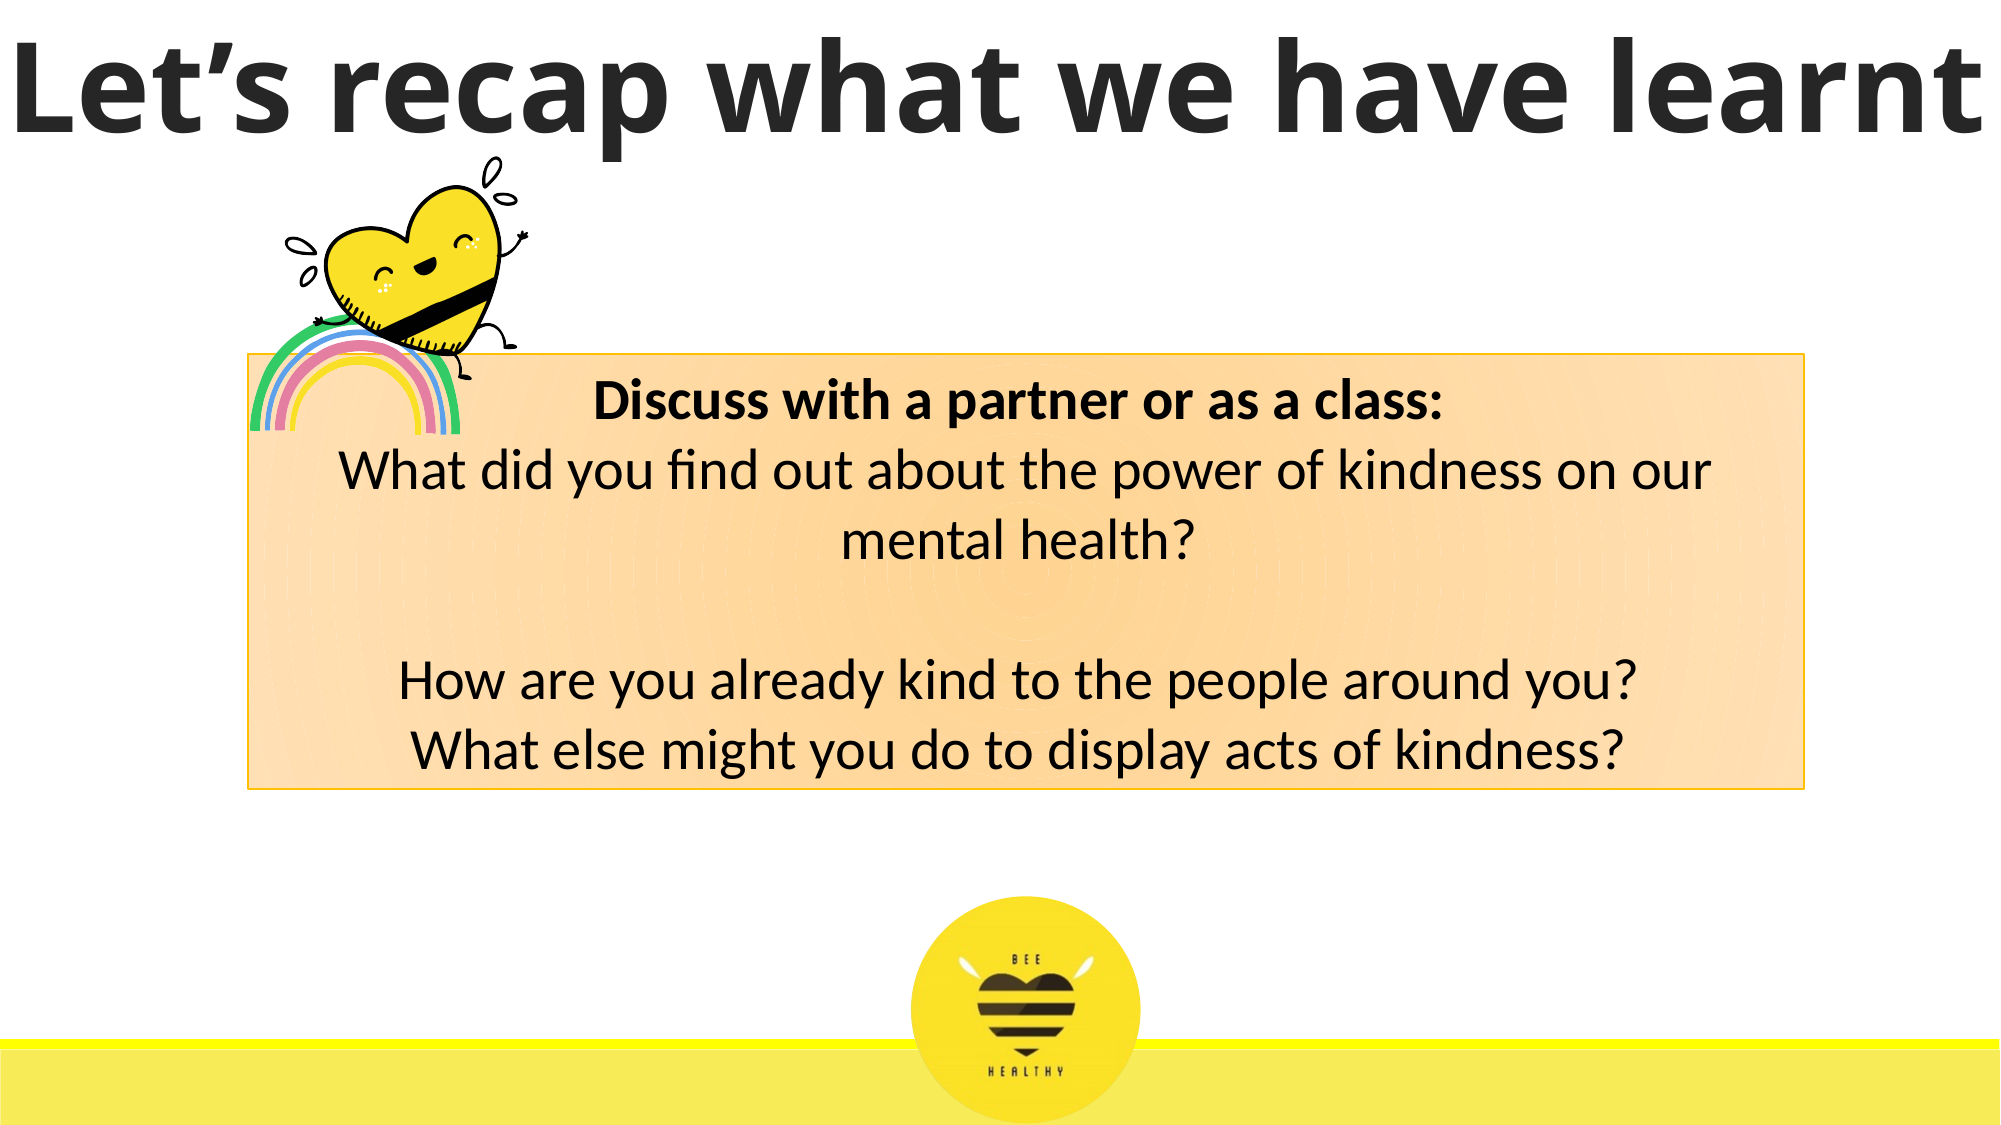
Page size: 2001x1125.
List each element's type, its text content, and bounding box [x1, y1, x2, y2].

picture [235, 142, 543, 450]
text_box Discuss with a partner or as a class: What did you find out about the power of kindness on our mental health? How are you already kind to the people around you? What else might you do to display acts of kindness? [247, 353, 1805, 790]
picture [910, 895, 1142, 1124]
text_box Let’s recap what we have learnt [0, 0, 2000, 165]
